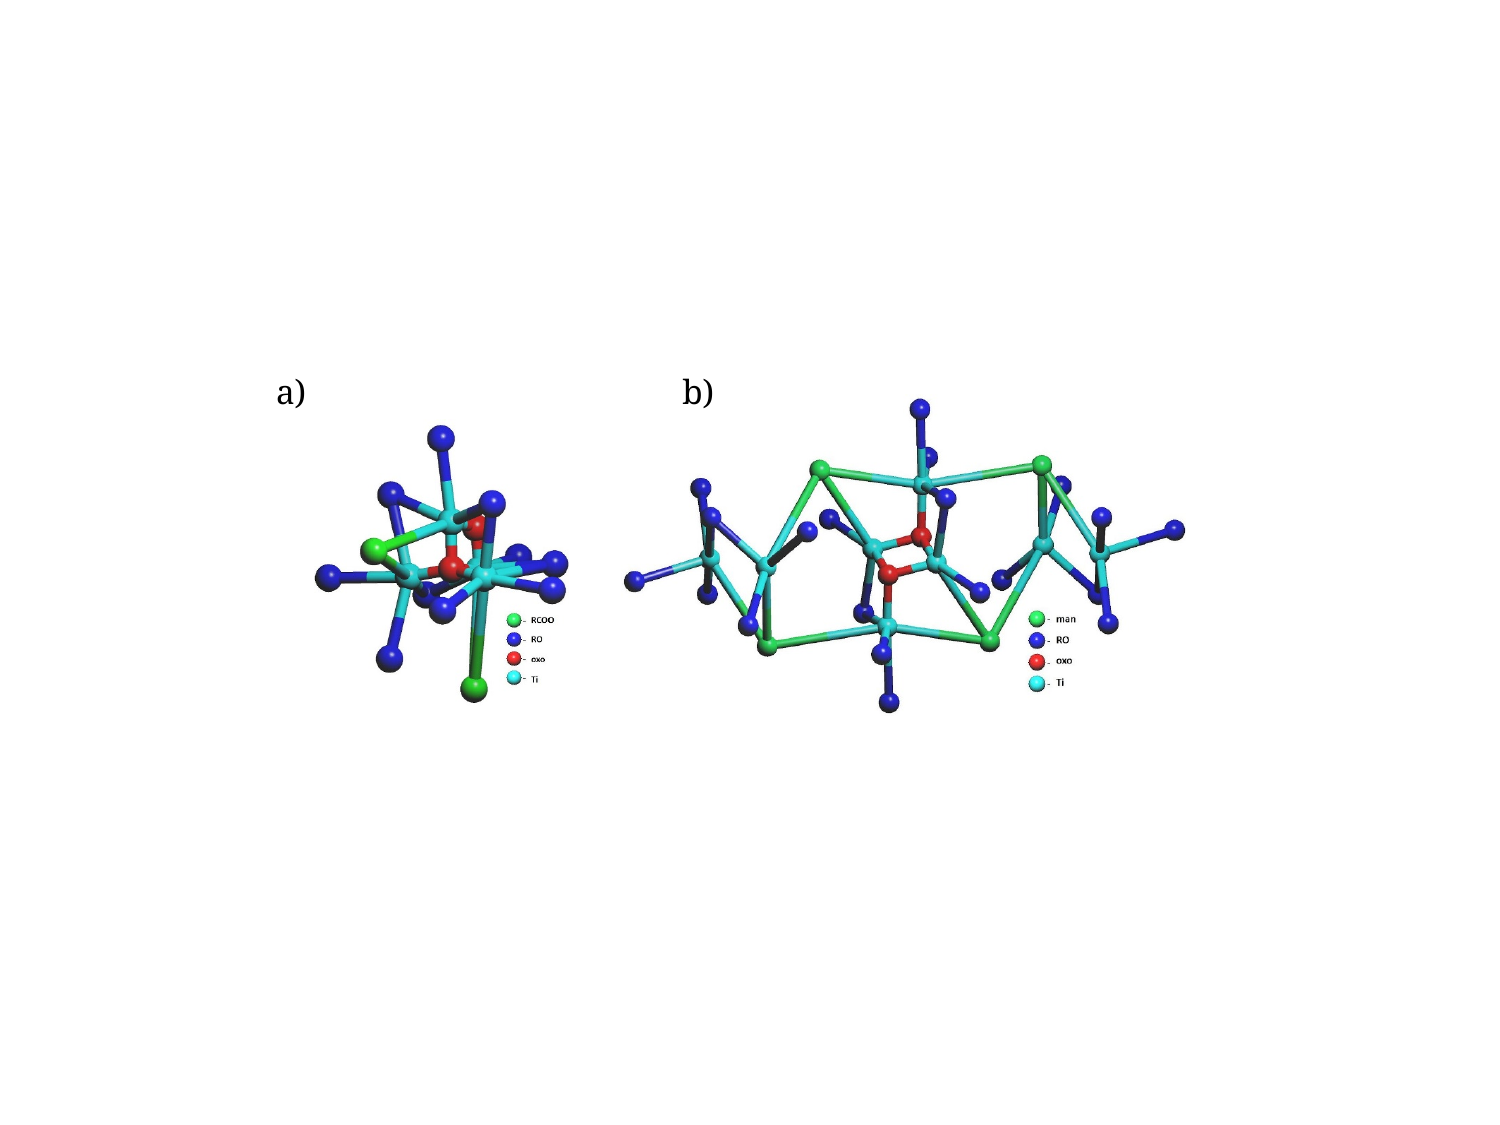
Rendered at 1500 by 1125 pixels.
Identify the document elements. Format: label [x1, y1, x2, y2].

text_box [261, 364, 1186, 716]
